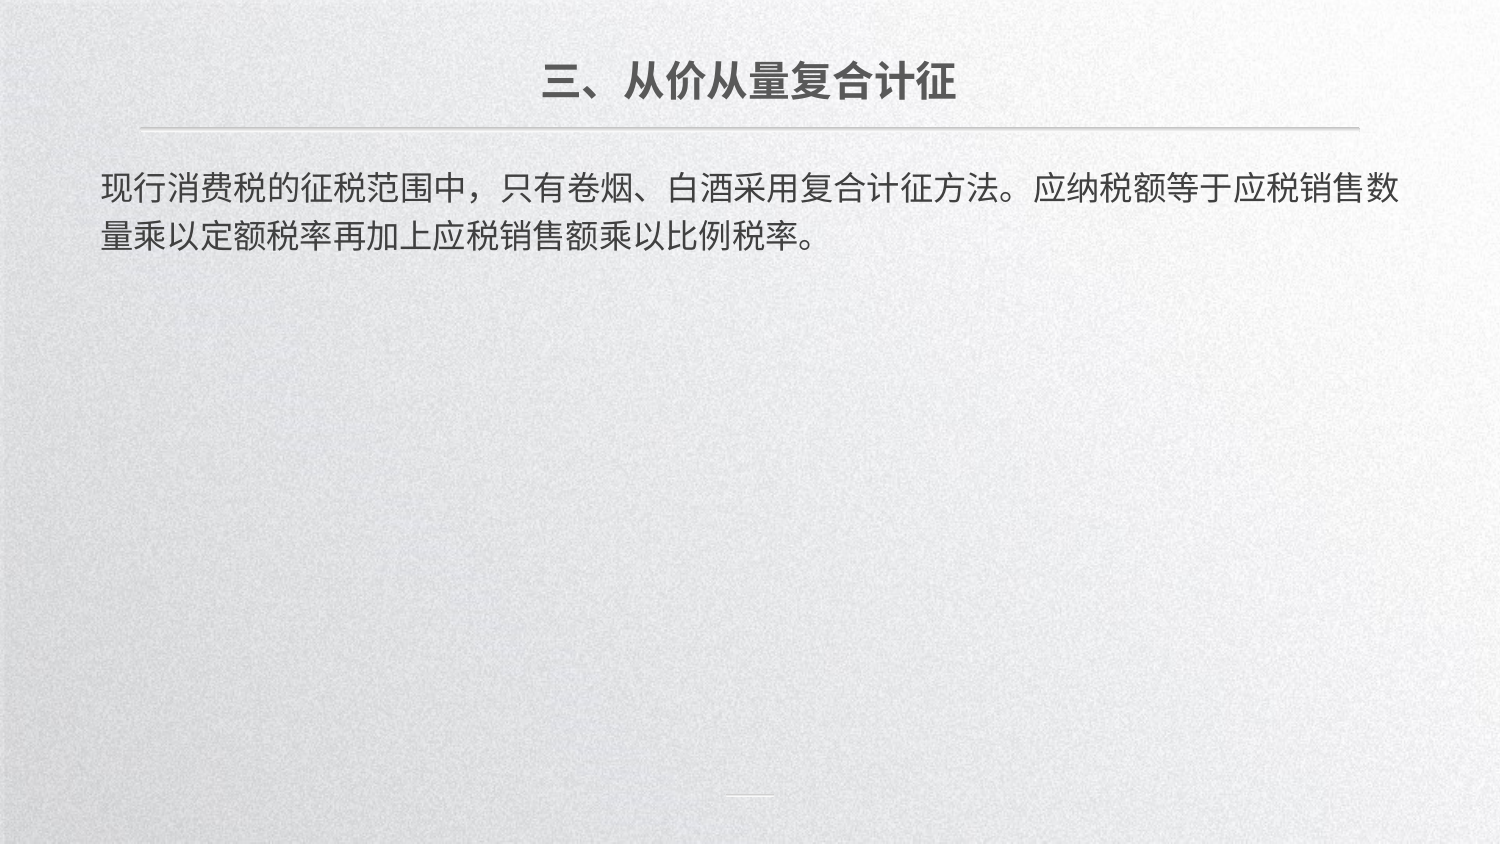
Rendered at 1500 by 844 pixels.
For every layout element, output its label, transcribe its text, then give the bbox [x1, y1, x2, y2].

text_box 现行消费税的征税范围中，只有卷烟、白酒采用复合计征方法。应纳税额等于应税销售数量乘以定额税率再加上应税销售额乘以比例税率。 [100, 159, 1400, 256]
picture [0, 0, 1500, 844]
text_box 三、从价从量复合计征 [459, 49, 1038, 111]
